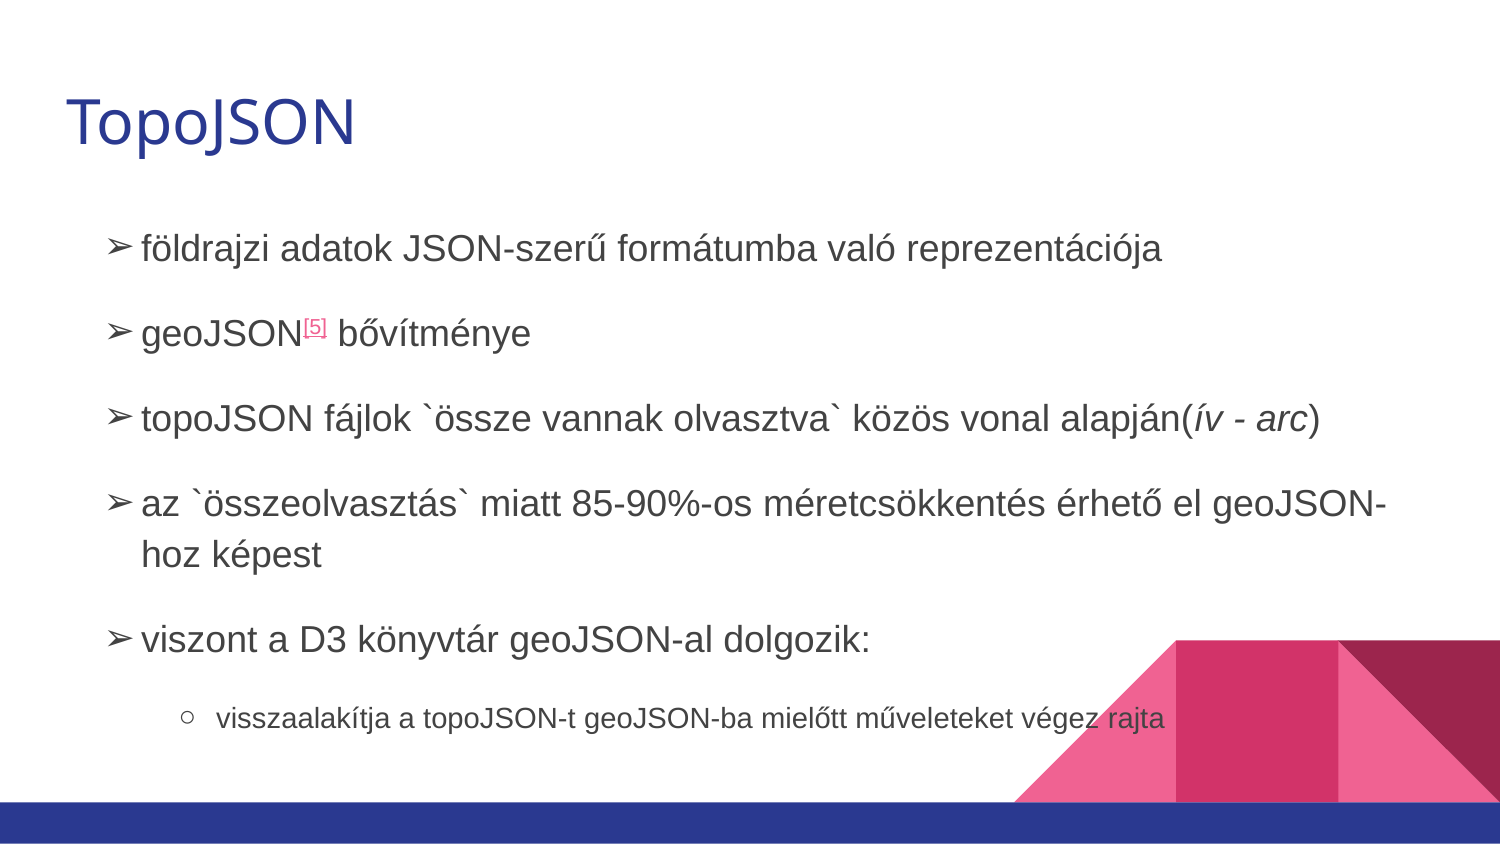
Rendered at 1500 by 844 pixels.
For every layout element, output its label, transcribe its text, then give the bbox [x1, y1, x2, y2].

title TopoJSON [51, 67, 1449, 167]
list földrajzi adatok JSON-szerű formátumba való reprezentációja geoJSON[5] bővítménye topoJSON fájlok `össze vannak olvasztva` közös vonal alapján(ív - arc) az `összeolvasztás` miatt 85-90%-os méretcsökkentés érhető el geoJSON-hoz képest viszont a D3 könyvtár geoJSON-al dolgozik: visszaalakítja a topoJSON-t geoJSON-ba mielőtt műveleteket végez rajta [51, 201, 1449, 750]
